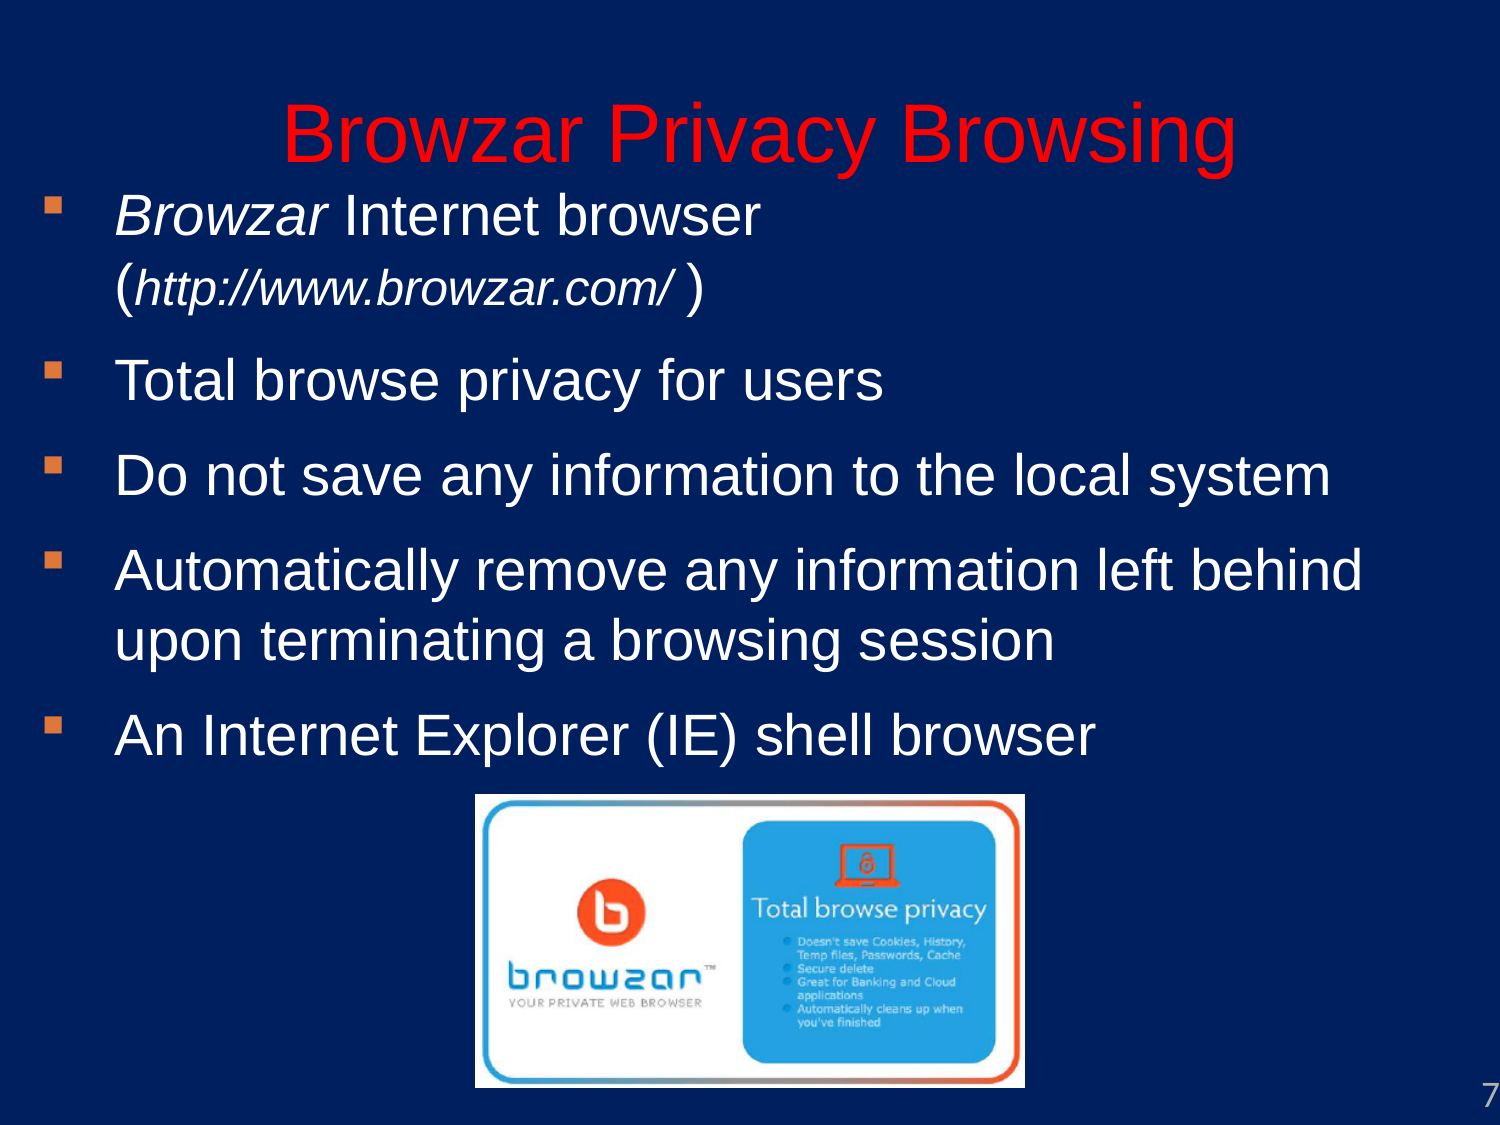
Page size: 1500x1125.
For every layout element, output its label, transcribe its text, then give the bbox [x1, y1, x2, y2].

text_box Browzar Internet browser (http://www.browzar.com/ ) Total browse privacy for users Do not save any information to the local system Automatically remove any information left behind upon terminating a browsing session An Internet Explorer (IE) shell browser [37, 177, 1388, 768]
slide_number 7 [1437, 1069, 1500, 1125]
picture [474, 794, 1026, 1088]
title Browzar Privacy Browsing [44, 53, 1456, 267]
